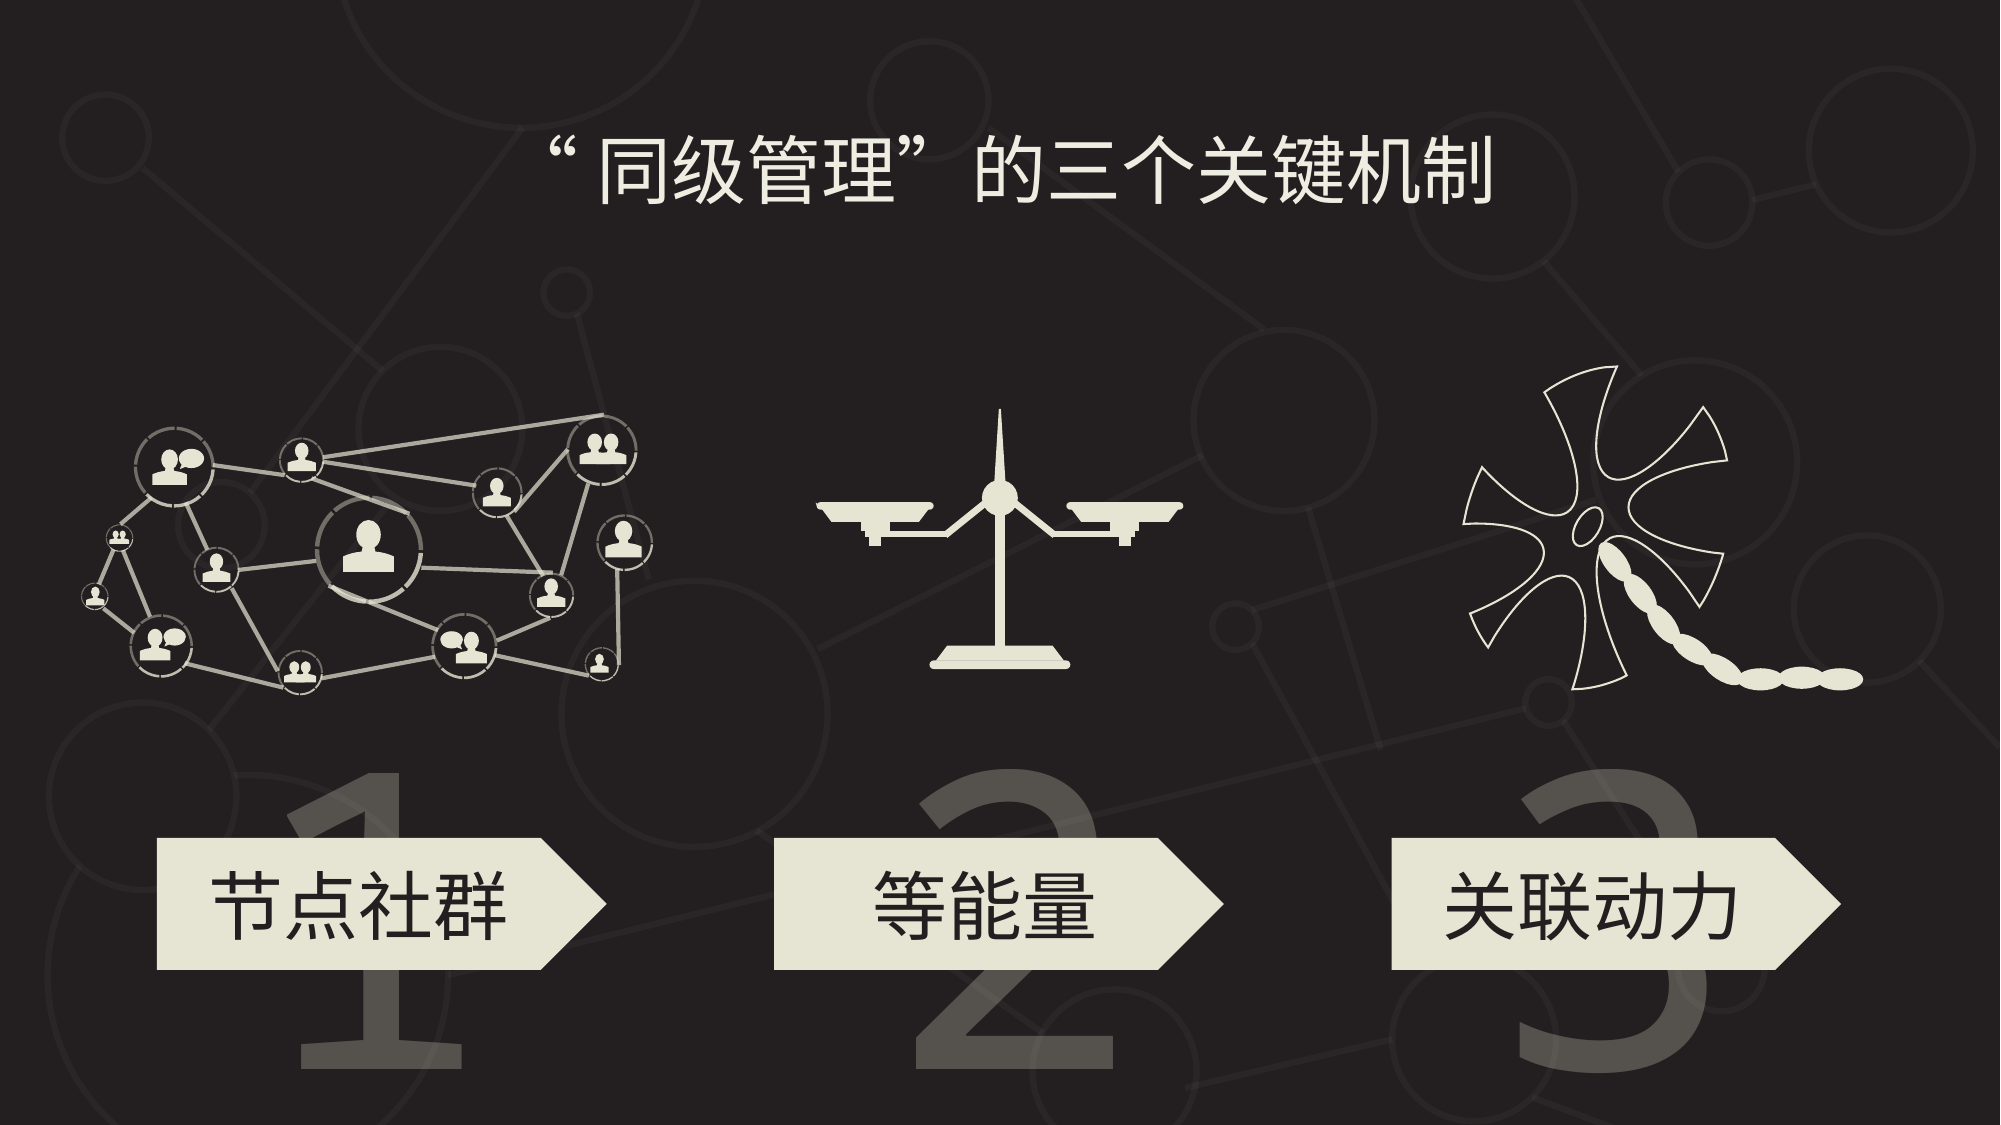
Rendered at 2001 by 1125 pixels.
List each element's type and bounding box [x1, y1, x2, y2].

text_box [1466, 371, 1863, 690]
text_box [1391, 647, 1842, 1125]
text_box [817, 408, 1183, 668]
text_box [156, 696, 607, 1125]
text_box [47, 0, 2000, 1125]
text_box [774, 647, 1224, 1125]
text_box [80, 414, 654, 696]
